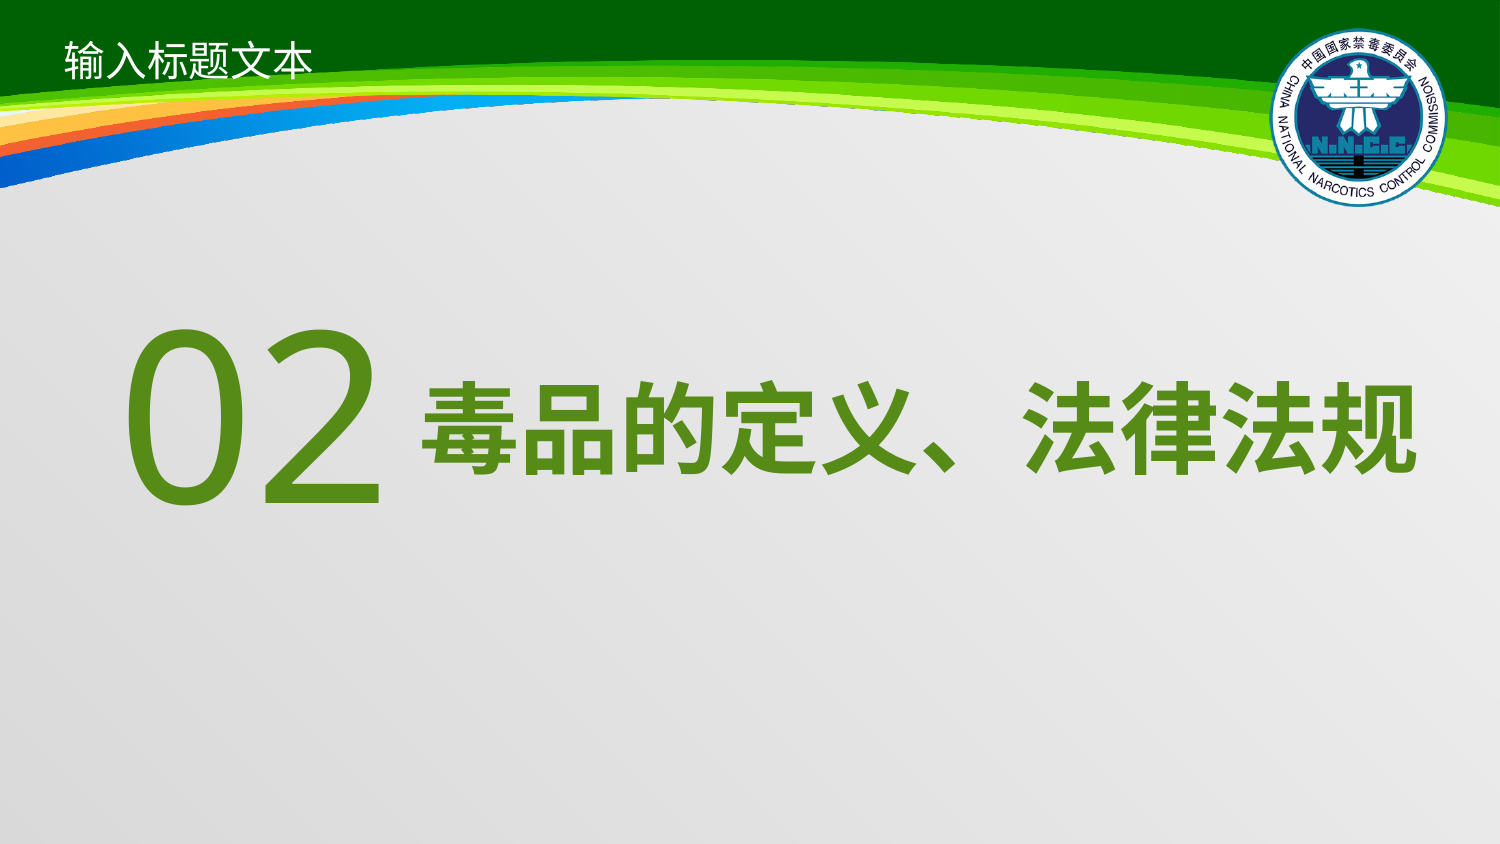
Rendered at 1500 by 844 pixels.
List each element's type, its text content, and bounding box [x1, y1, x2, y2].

text_box 02 [76, 257, 434, 560]
text_box 毒品的定义、法律法规 [404, 359, 1453, 495]
picture [0, 0, 1500, 207]
